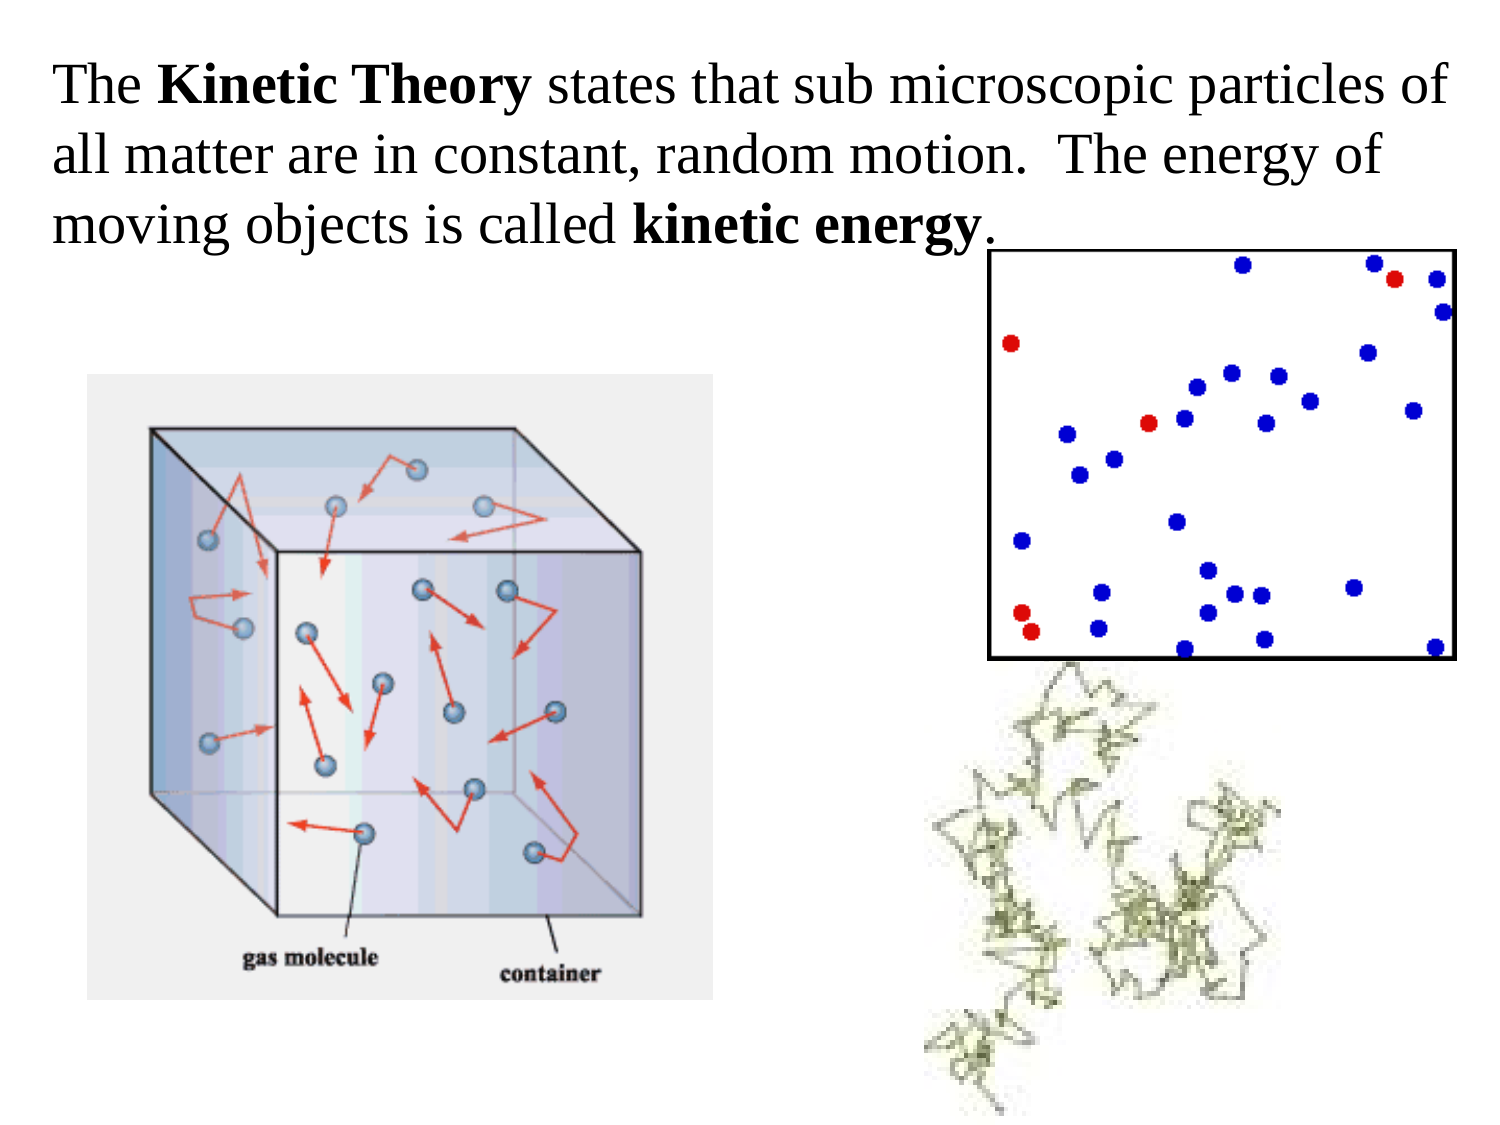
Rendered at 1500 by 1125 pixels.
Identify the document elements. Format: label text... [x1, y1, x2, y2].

picture [924, 249, 1457, 1125]
text_box The Kinetic Theory states that sub microscopic particles of all matter are in constant, random motion. The energy of moving objects is called kinetic energy. [37, 37, 1500, 263]
picture [87, 374, 713, 1001]
